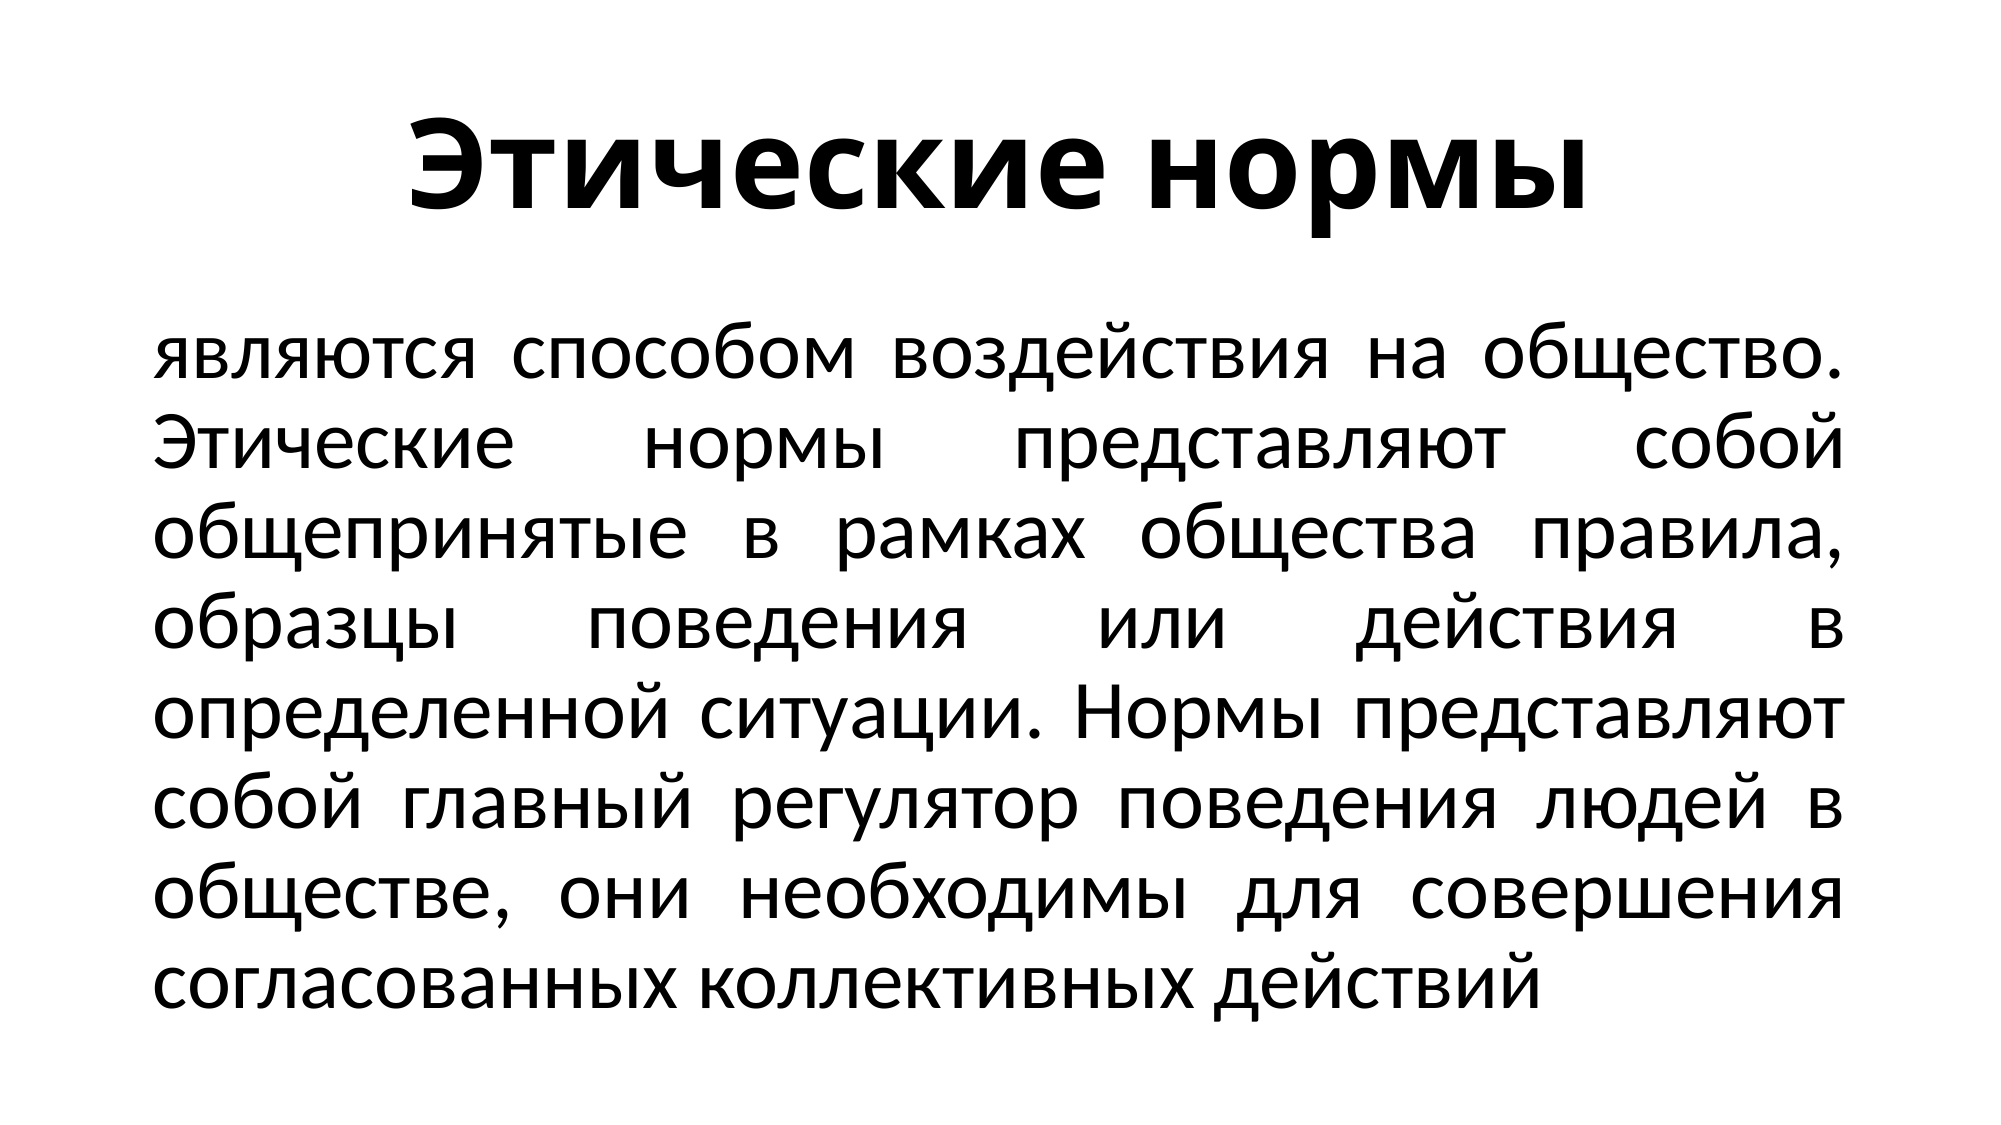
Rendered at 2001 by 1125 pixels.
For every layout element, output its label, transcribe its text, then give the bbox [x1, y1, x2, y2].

title Этические нормы [137, 59, 1863, 278]
list являются способом воздействия на общество. Этические нормы представляют собой общепринятые в рамках общества правила, образцы поведения или действия в определенной ситуации. Нормы представляют собой главный регулятор поведения людей в обществе, они необходимы для совершения согласованных коллективных действий [137, 299, 1863, 1014]
